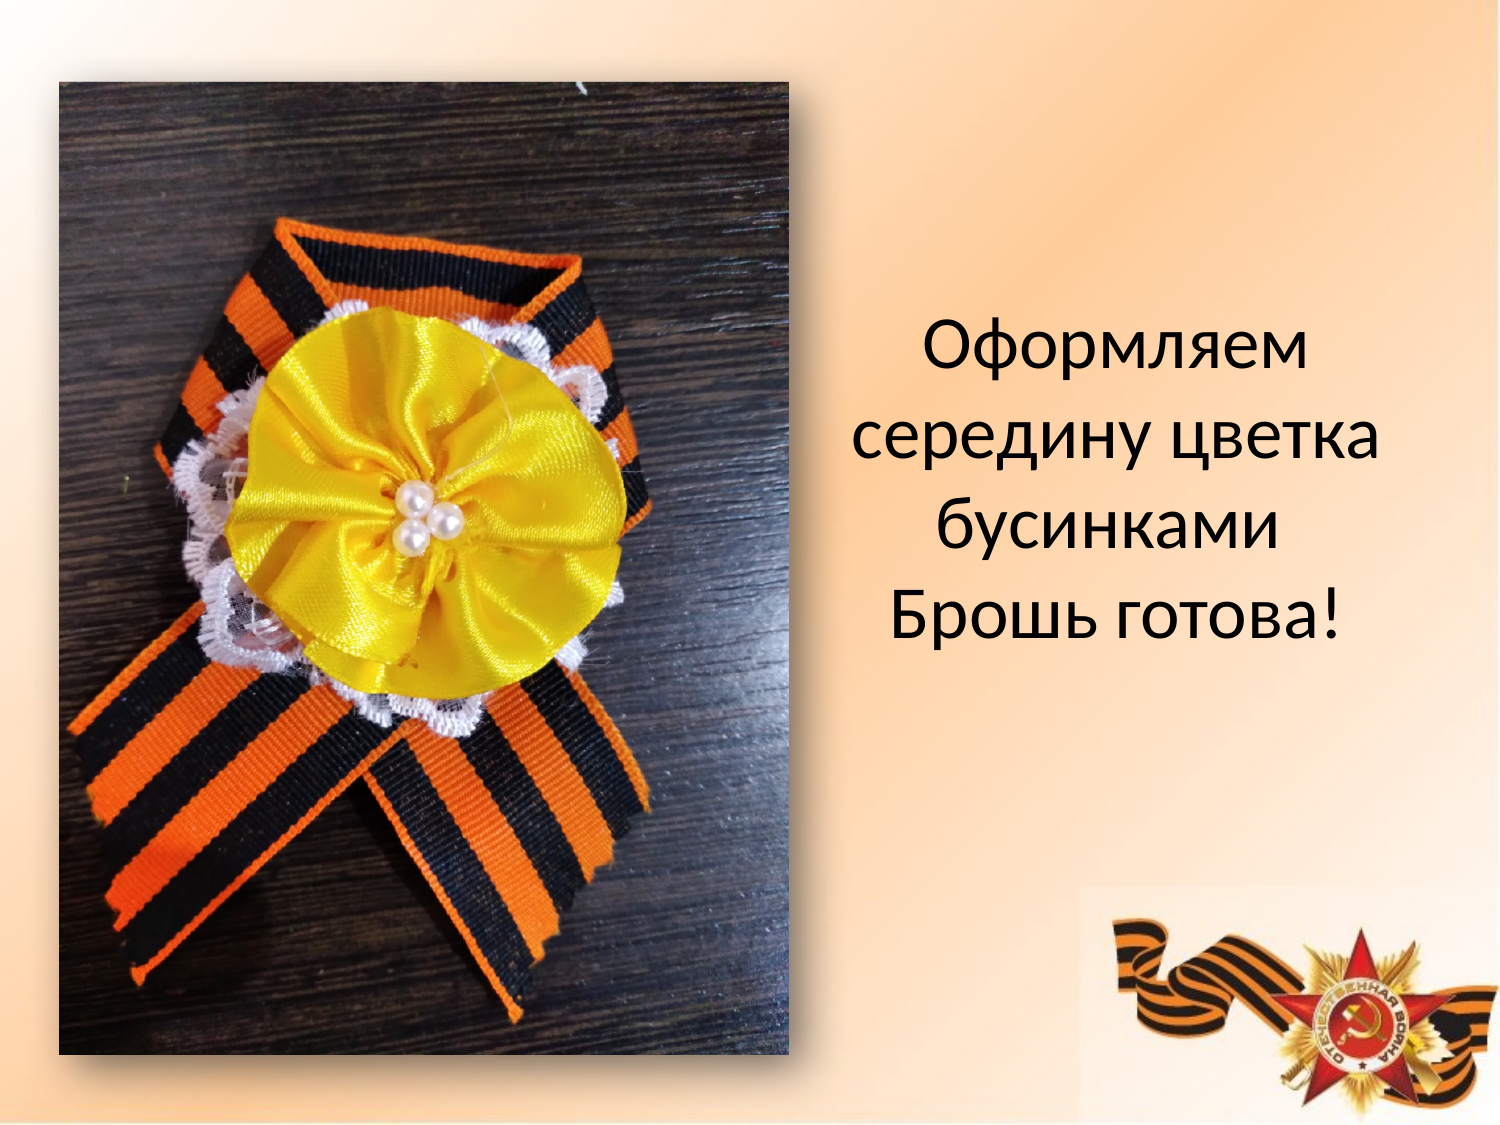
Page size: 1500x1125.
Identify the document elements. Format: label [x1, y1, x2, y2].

list [0, 0, 1500, 1125]
list [0, 203, 910, 934]
